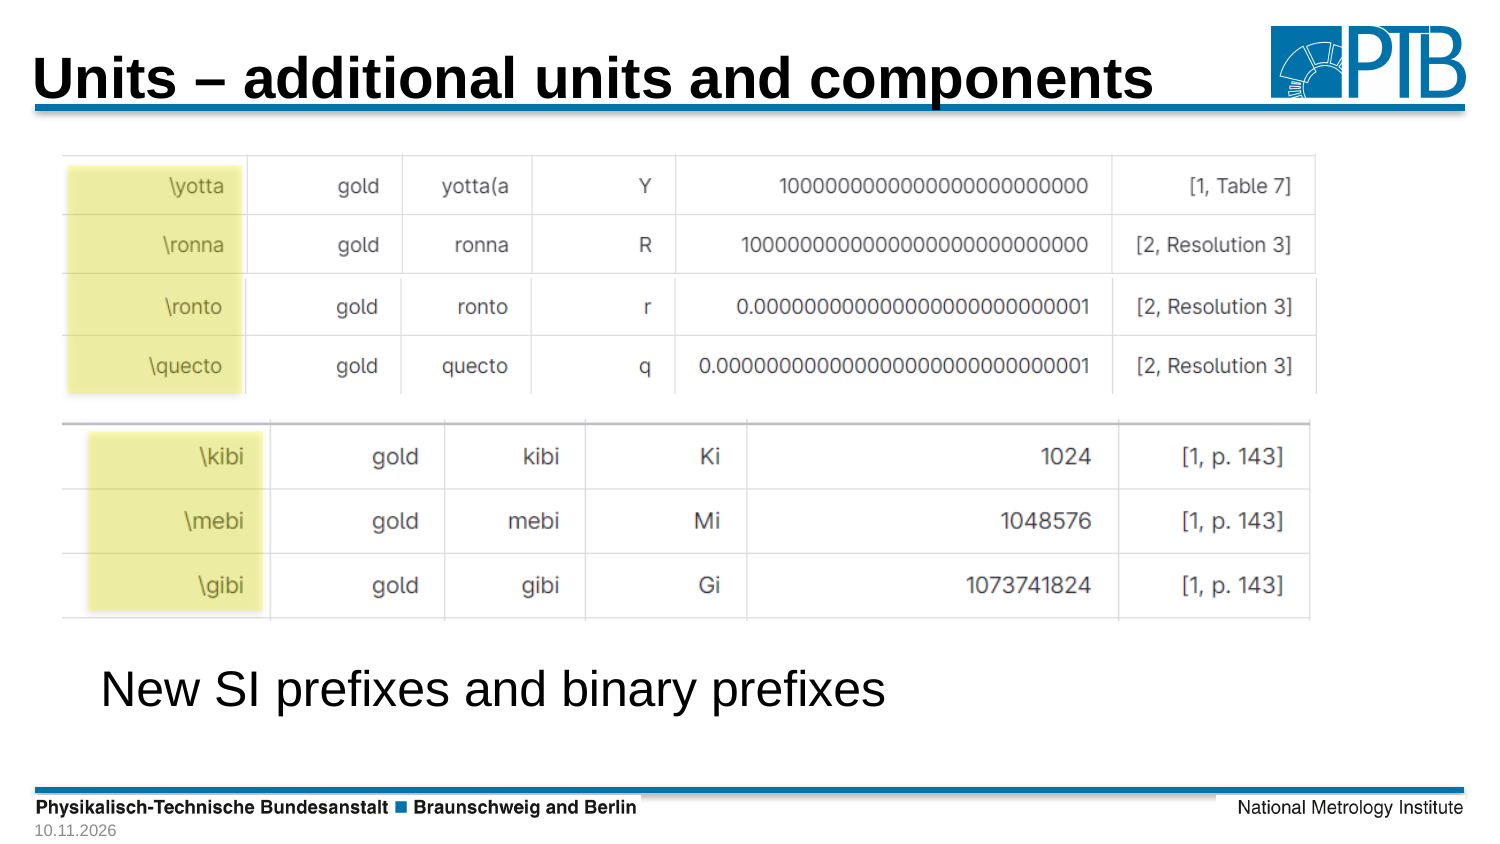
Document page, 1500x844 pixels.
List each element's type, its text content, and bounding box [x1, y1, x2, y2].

picture [1459, 80, 1467, 98]
title Units – additional units and components [17, 26, 1459, 123]
picture [61, 153, 1318, 274]
picture [1459, 26, 1467, 75]
picture [33, 795, 641, 815]
text_box New SI prefixes and binary prefixes [85, 649, 962, 725]
picture [61, 278, 1318, 394]
picture [61, 419, 1318, 621]
picture [1216, 795, 1465, 819]
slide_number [19, 815, 669, 844]
